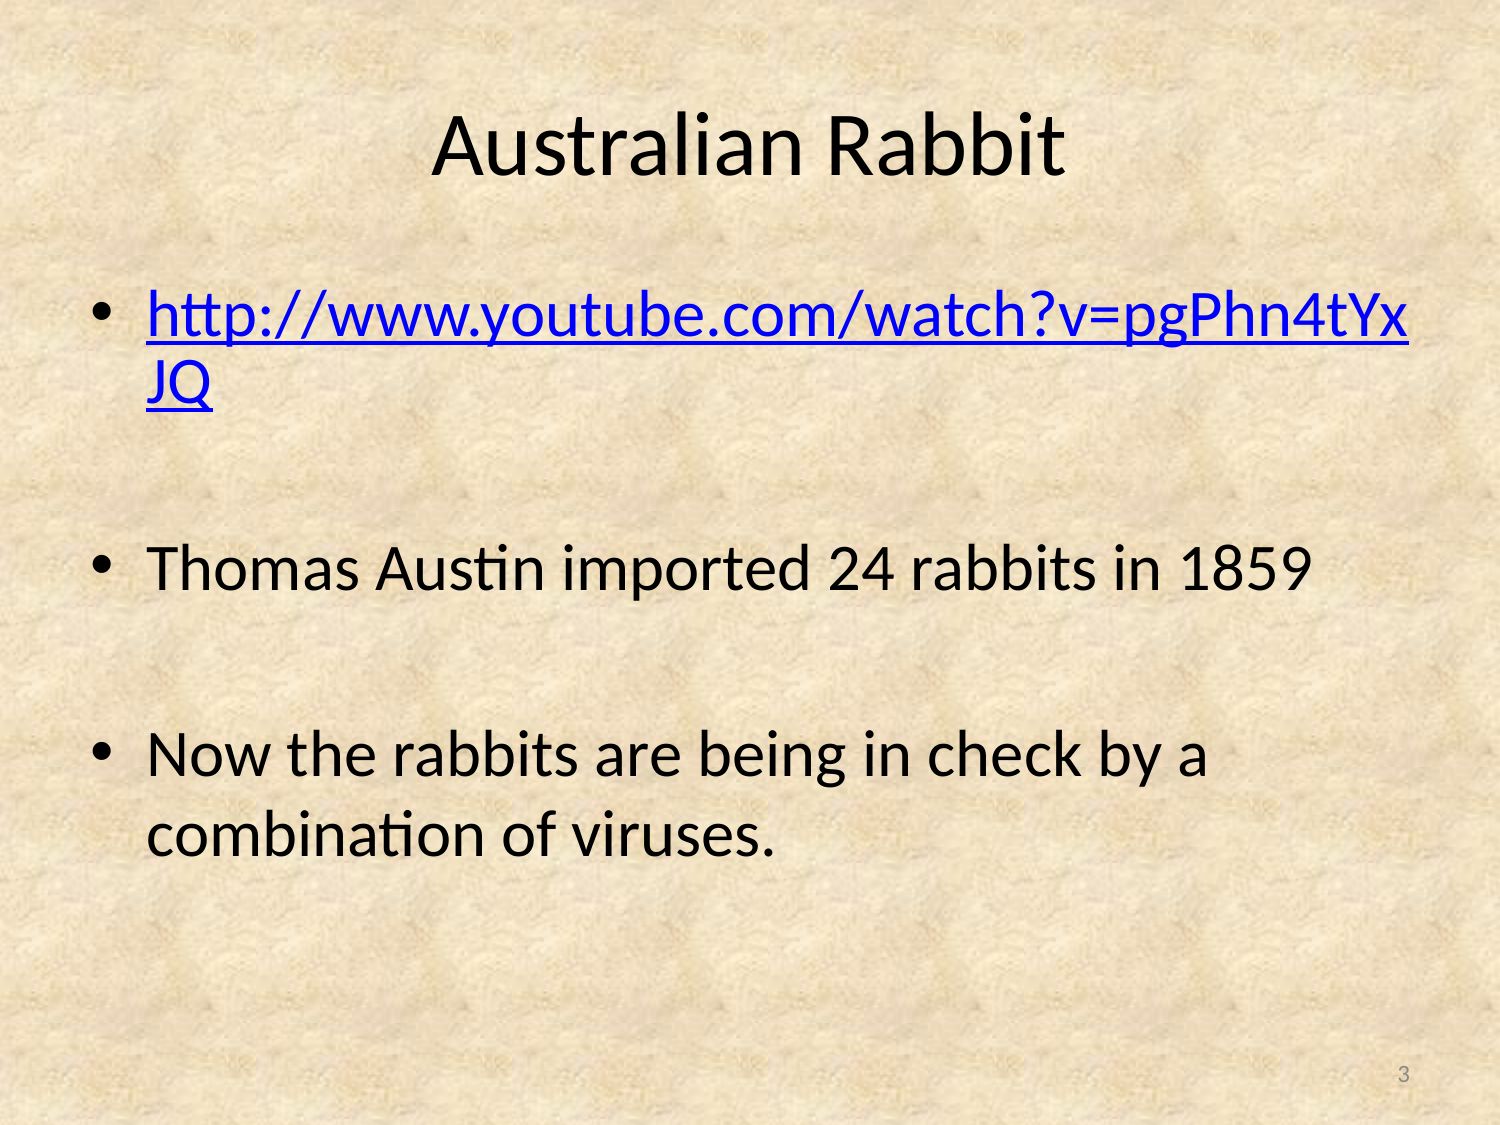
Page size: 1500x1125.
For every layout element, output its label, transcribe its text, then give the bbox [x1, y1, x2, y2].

list http://www.youtube.com/watch?v=pgPhn4tYxJQ Thomas Austin imported 24 rabbits in 1859 Now the rabbits are being in check by a combination of viruses. [75, 262, 1425, 1005]
title Australian Rabbit [75, 45, 1425, 233]
slide_number 3 [1074, 1042, 1425, 1103]
